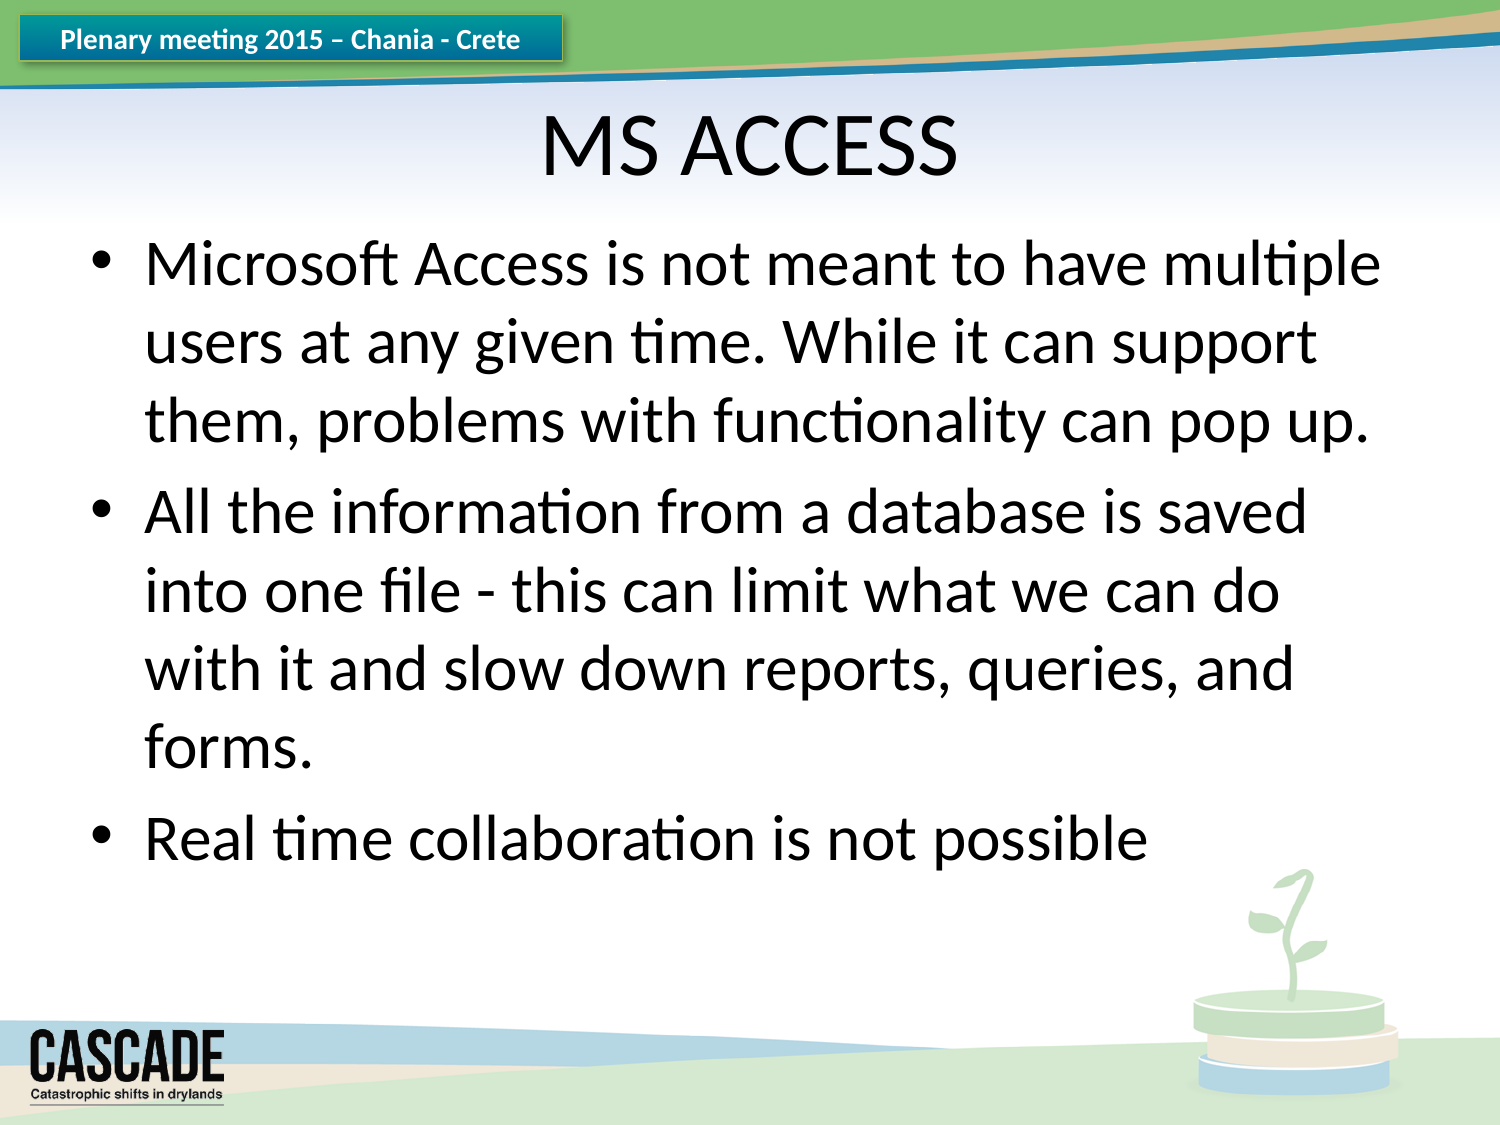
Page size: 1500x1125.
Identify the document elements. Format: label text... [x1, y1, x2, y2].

picture [0, 0, 1500, 90]
picture [29, 1029, 224, 1106]
title MS ACCESS [75, 45, 1425, 212]
list Microsoft Access is not meant to have multiple users at any given time. While it can support them, problems with functionality can pop up. All the information from a database is saved into one file - this can limit what we can do with it and slow down reports, queries, and forms. Real time collaboration is not possible [75, 212, 1425, 955]
